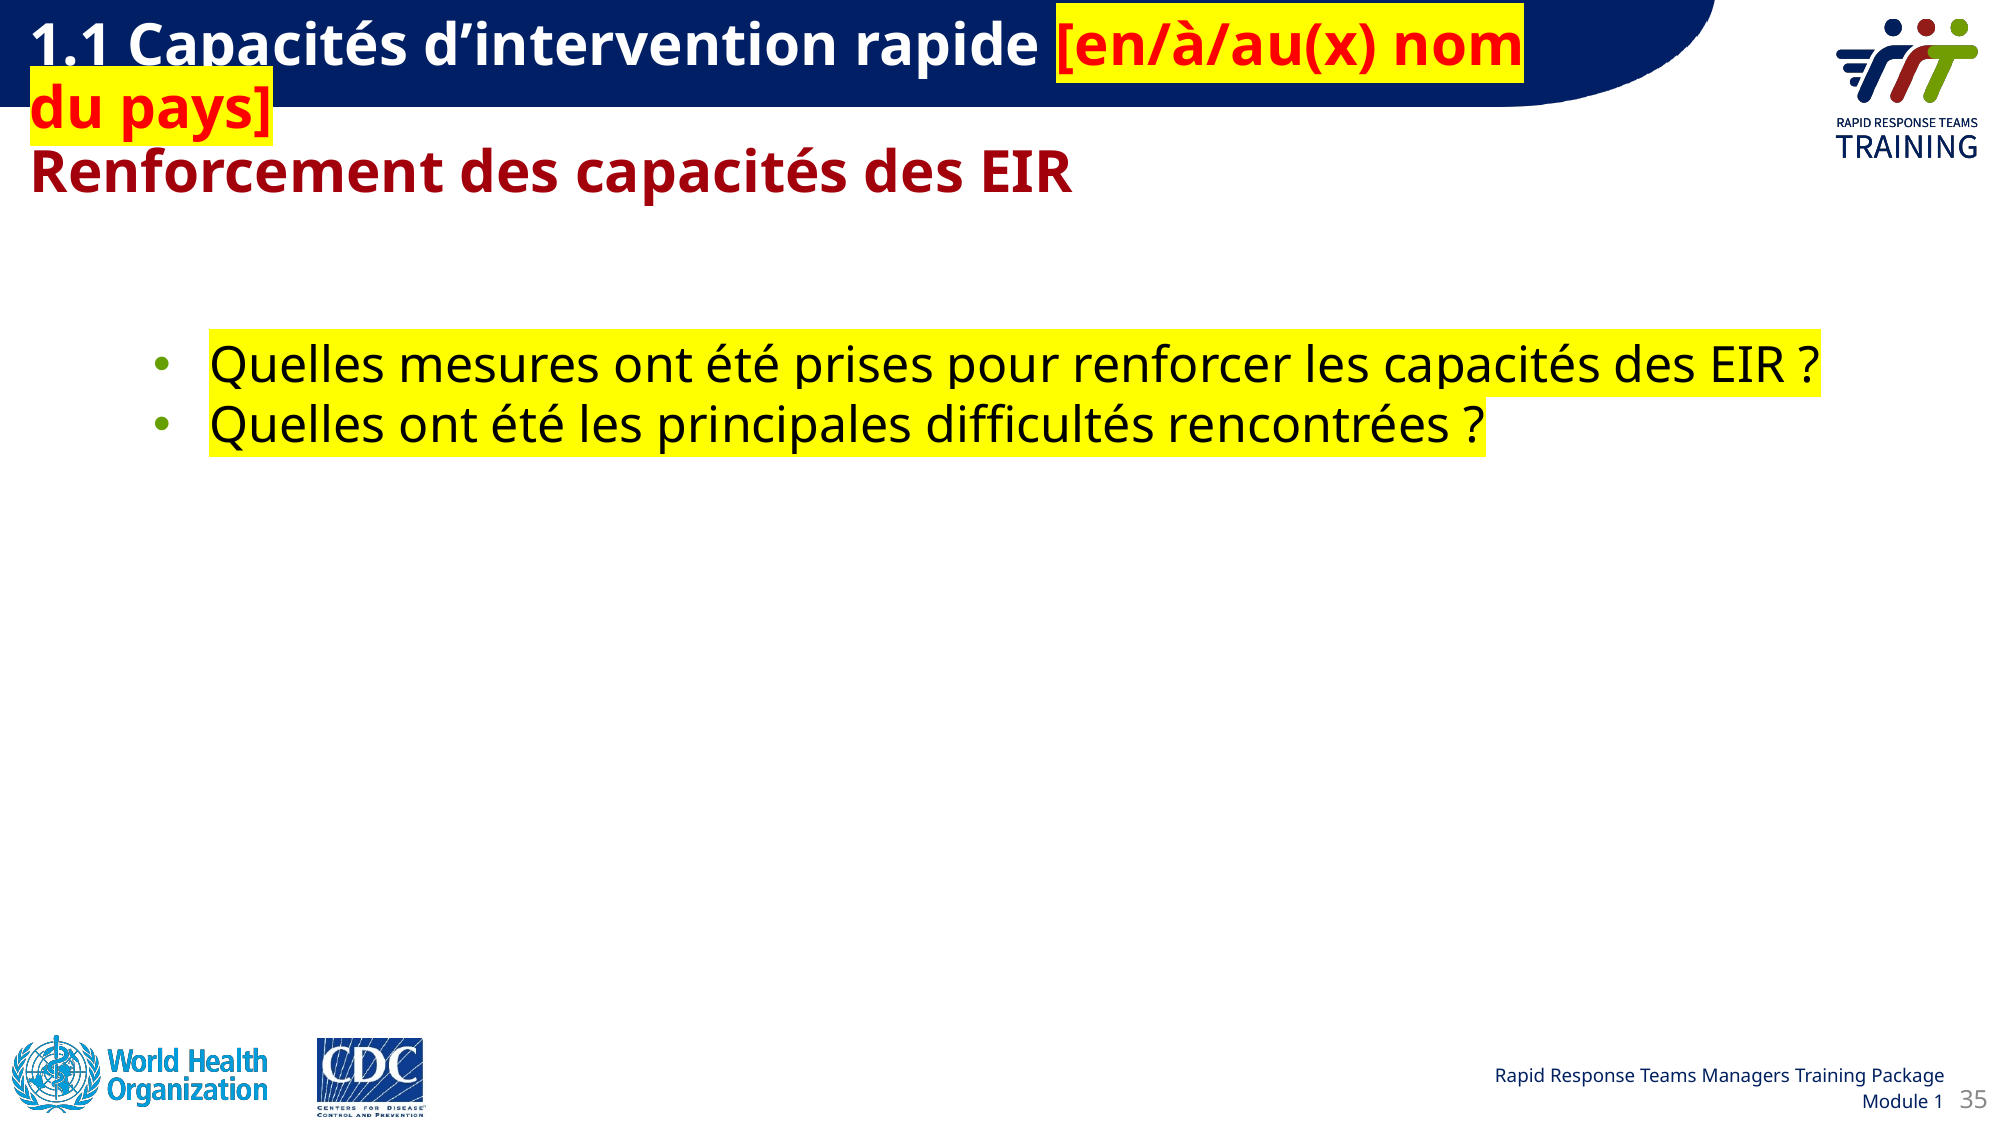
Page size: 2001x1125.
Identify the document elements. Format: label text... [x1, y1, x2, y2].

picture [12, 1083, 48, 1113]
picture [22, 1062, 26, 1077]
picture [317, 1038, 426, 1117]
picture [0, 0, 1717, 107]
picture [40, 1062, 47, 1070]
picture [30, 1083, 37, 1091]
text_box 1.1 Capacités dʼintervention rapide [en/à/au(x) nom du pays] [22, 7, 1615, 110]
picture [71, 1053, 90, 1091]
picture [1835, 19, 1978, 167]
picture [24, 1054, 36, 1087]
picture [12, 1035, 54, 1068]
picture [50, 1108, 62, 1113]
list Renforcement des capacités des EIR [21, 134, 1534, 238]
list Quelles mesures ont été prises pour renforcer les capacités des EIR ? Quelles ont été les principales difficultés rencontrées ? [145, 331, 1867, 969]
picture [36, 1088, 78, 1105]
picture [46, 1056, 54, 1062]
picture [59, 1035, 267, 1113]
picture [34, 1054, 43, 1078]
text_box 35 [1560, 1075, 1996, 1121]
